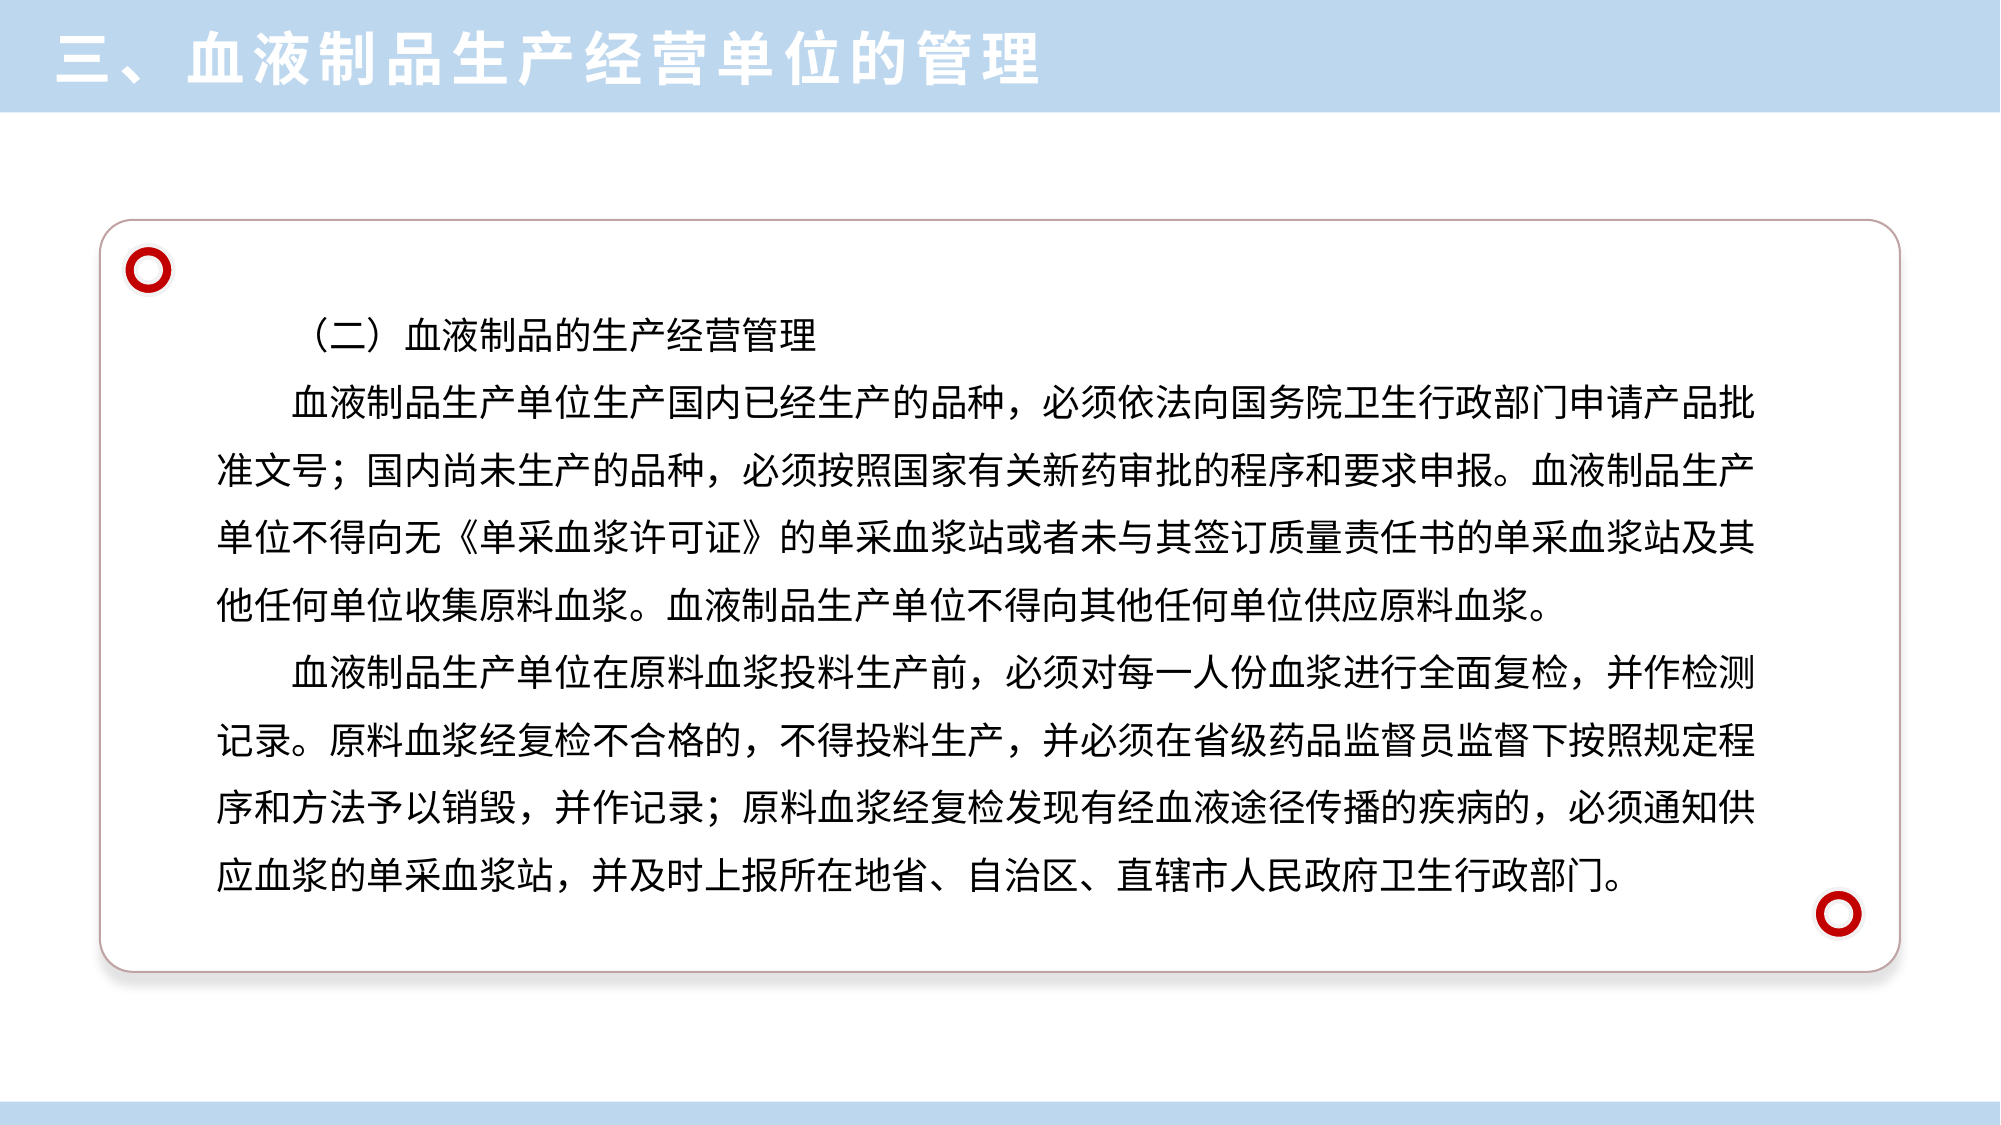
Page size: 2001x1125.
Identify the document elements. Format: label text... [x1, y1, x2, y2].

text_box 三、血液制品生产经营单位的管理 [41, 16, 1053, 98]
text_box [99, 219, 1900, 972]
